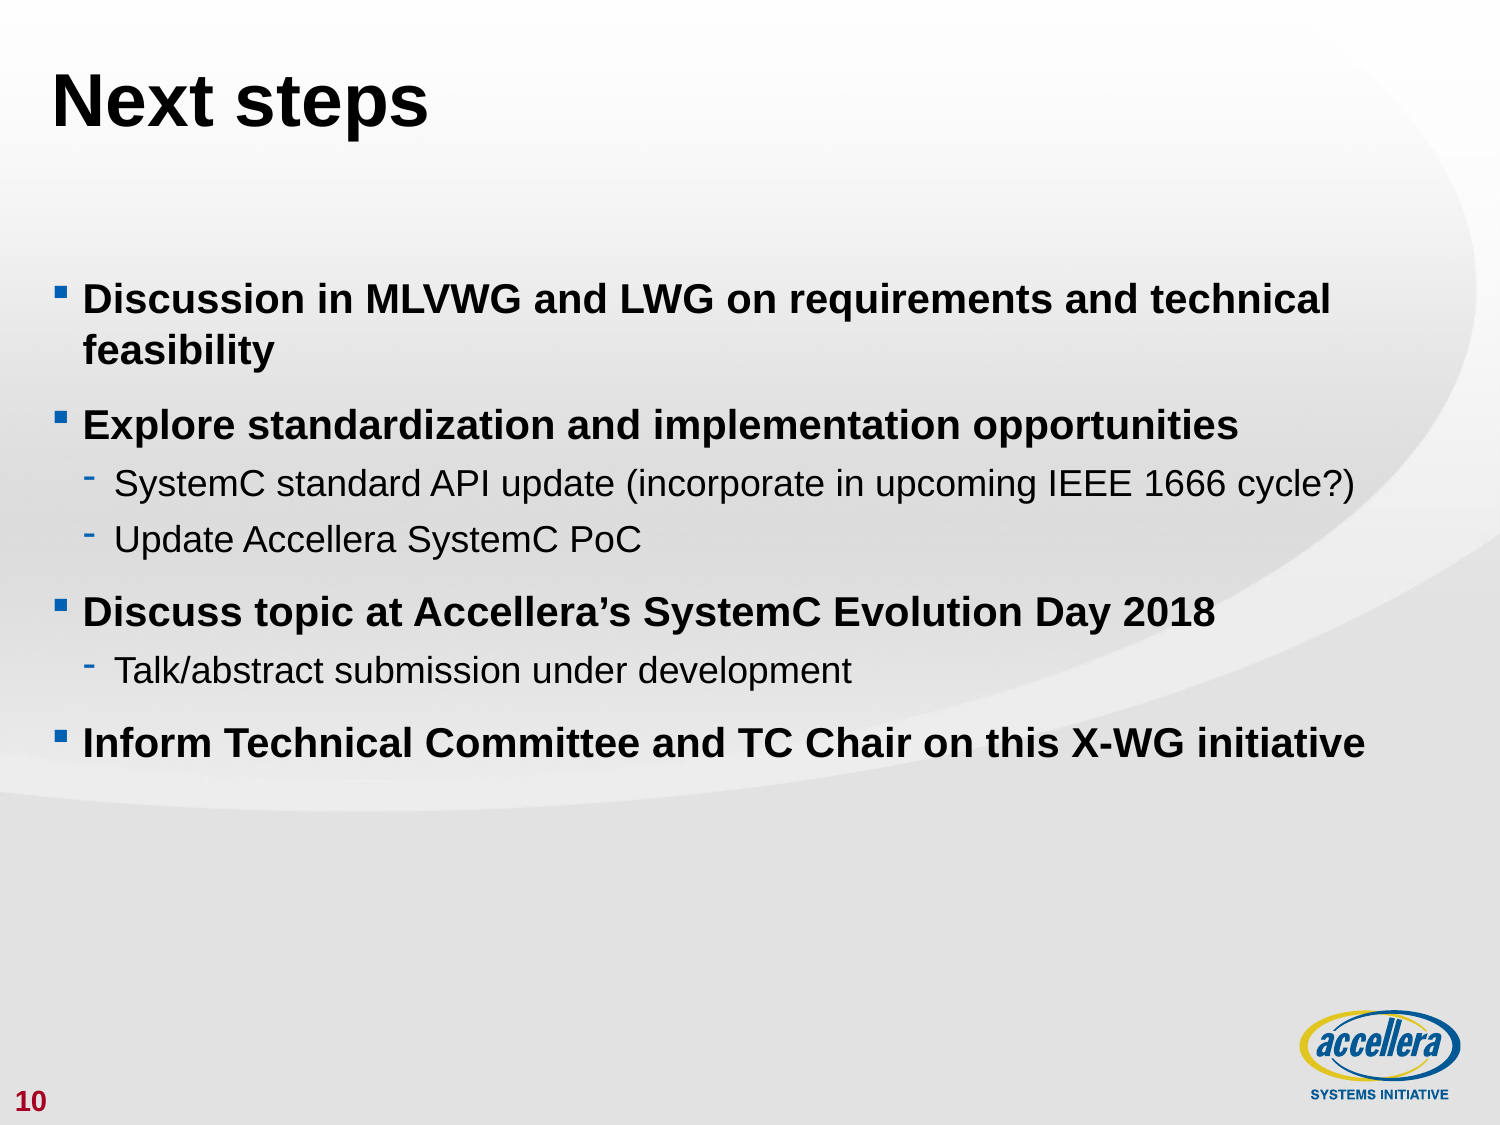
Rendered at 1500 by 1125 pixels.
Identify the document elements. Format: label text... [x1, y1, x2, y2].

text_box 10 [0, 1074, 450, 1125]
title Next steps [51, 51, 1451, 151]
list Discussion in MLVWG and LWG on requirements and technical feasibility Explore standardization and implementation opportunities SystemC standard API update (incorporate in upcoming IEEE 1666 cycle?) Update Accellera SystemC PoC Discuss topic at Accellera’s SystemC Evolution Day 2018 Talk/abstract submission under development Inform Technical Committee and TC Chair on this X-WG initiative [51, 264, 1451, 986]
picture [0, 0, 1500, 1125]
